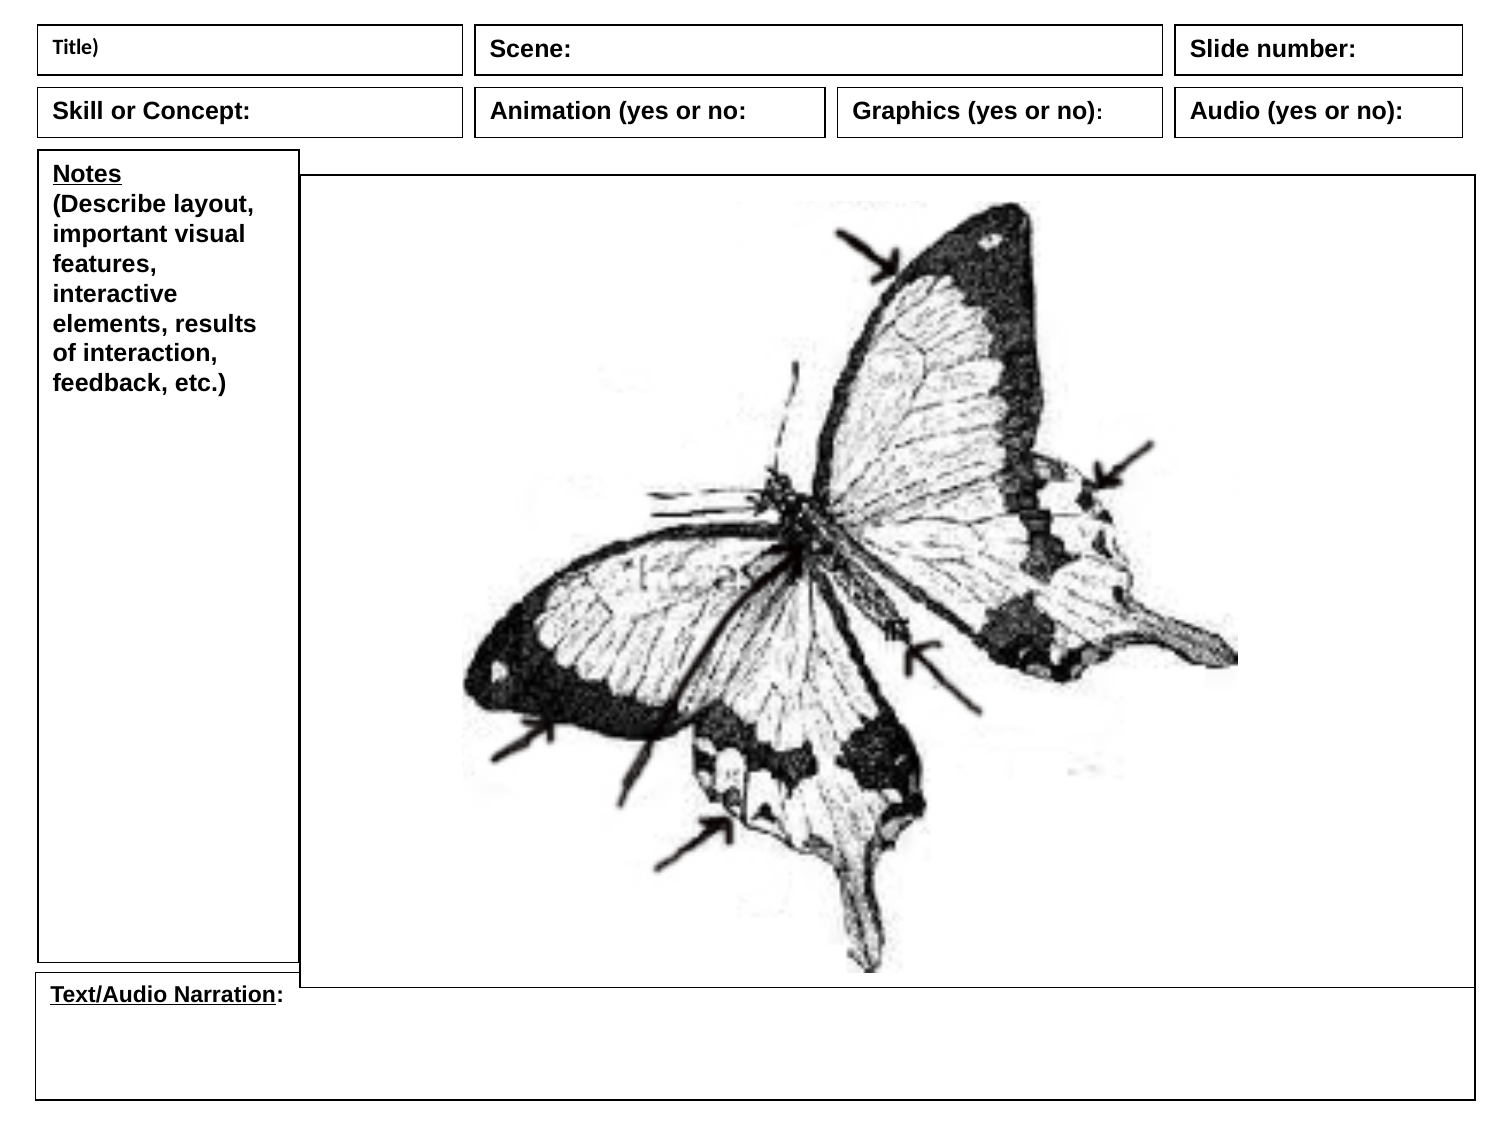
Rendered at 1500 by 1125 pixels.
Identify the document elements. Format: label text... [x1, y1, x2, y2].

text_box Text/Audio Narration: [35, 972, 1475, 1100]
text_box Skill or Concept: [37, 87, 463, 138]
text_box Graphics (yes or no): [837, 87, 1163, 138]
text_box Animation (yes or no: [474, 87, 825, 138]
text_box Title) [37, 24, 463, 75]
picture [462, 200, 1238, 973]
text_box Slide number: [1174, 24, 1463, 75]
text_box Scene: [474, 24, 1163, 75]
text_box [300, 174, 1475, 988]
text_box Audio (yes or no): [1175, 87, 1463, 138]
text_box Notes (Describe layout, important visual features, interactive elements, results of interaction, feedback, etc.) [37, 149, 300, 963]
